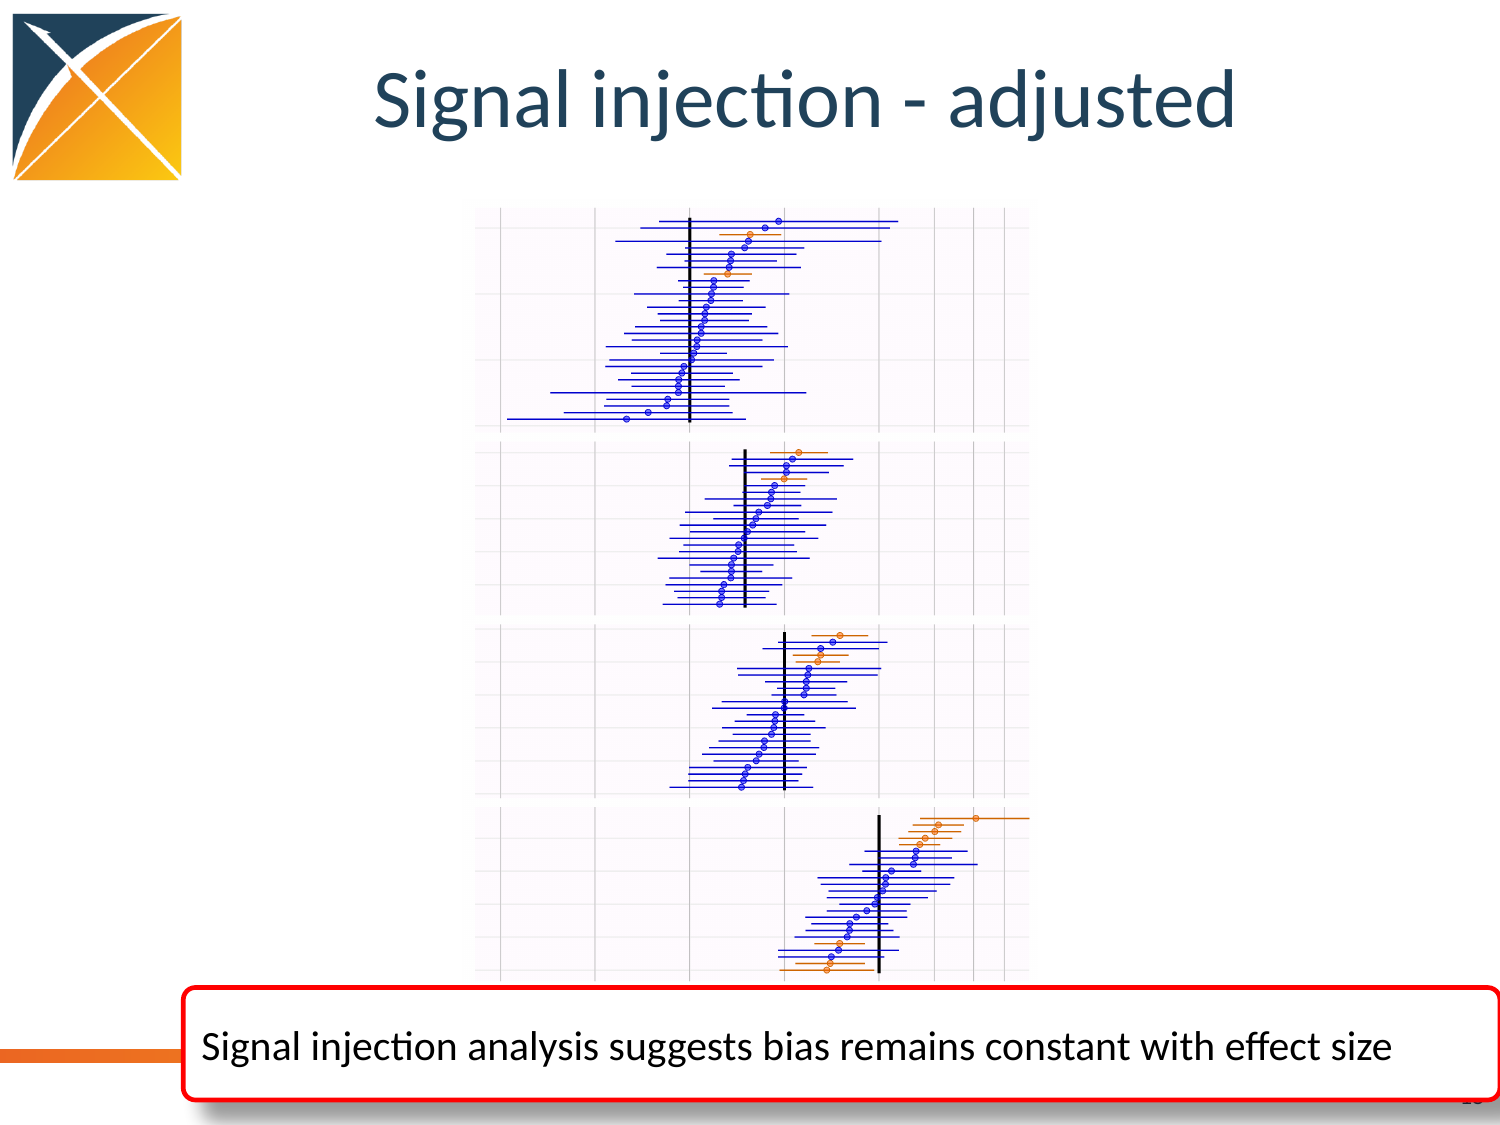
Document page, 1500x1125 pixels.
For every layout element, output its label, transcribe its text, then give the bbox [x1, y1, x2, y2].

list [462, 199, 1038, 1006]
picture [0, 0, 206, 200]
text_box Signal injection analysis suggests bias remains constant with effect size [181, 985, 1500, 1103]
title Signal injection - adjusted [187, 24, 1425, 163]
